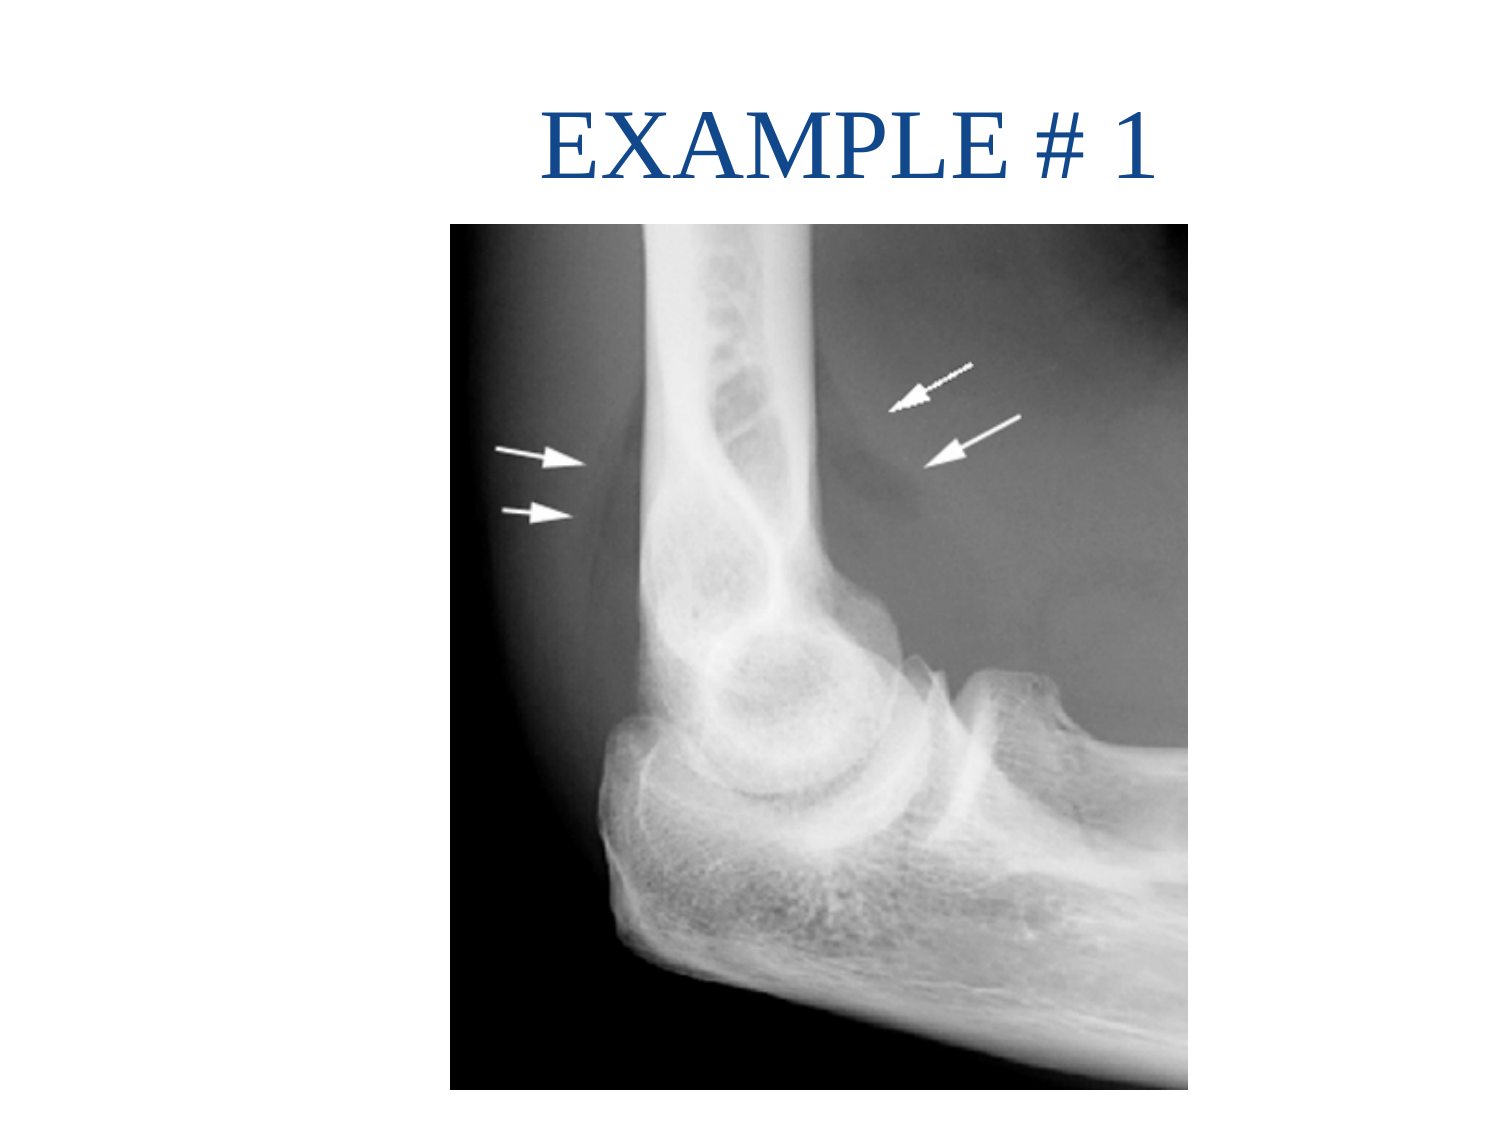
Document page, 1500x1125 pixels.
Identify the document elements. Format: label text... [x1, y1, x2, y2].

picture [449, 224, 1188, 1091]
title EXAMPLE # 1 [235, 45, 1466, 233]
